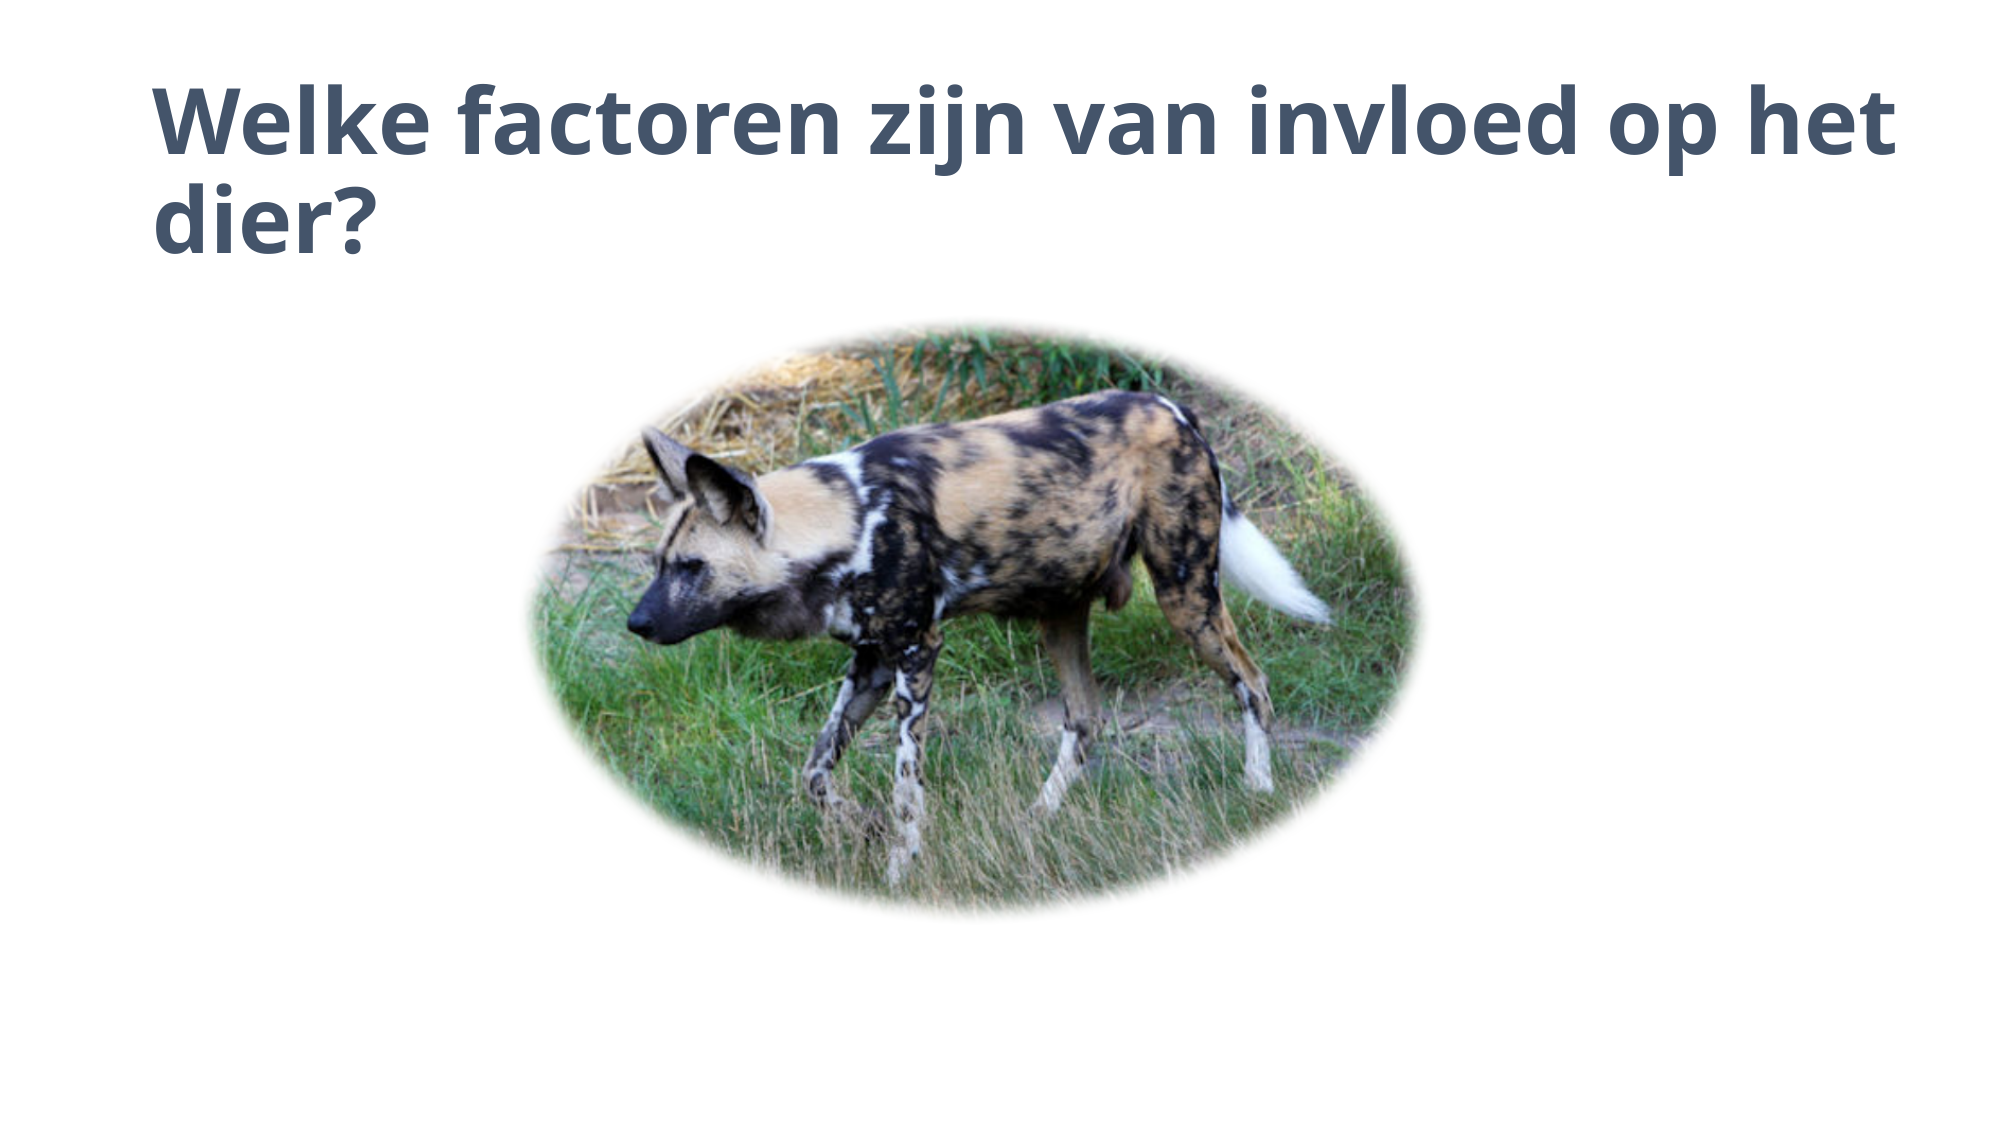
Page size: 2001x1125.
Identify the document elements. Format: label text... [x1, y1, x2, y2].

picture [516, 314, 1433, 926]
title Welke factoren zijn van invloed op het dier? [137, 59, 1927, 290]
